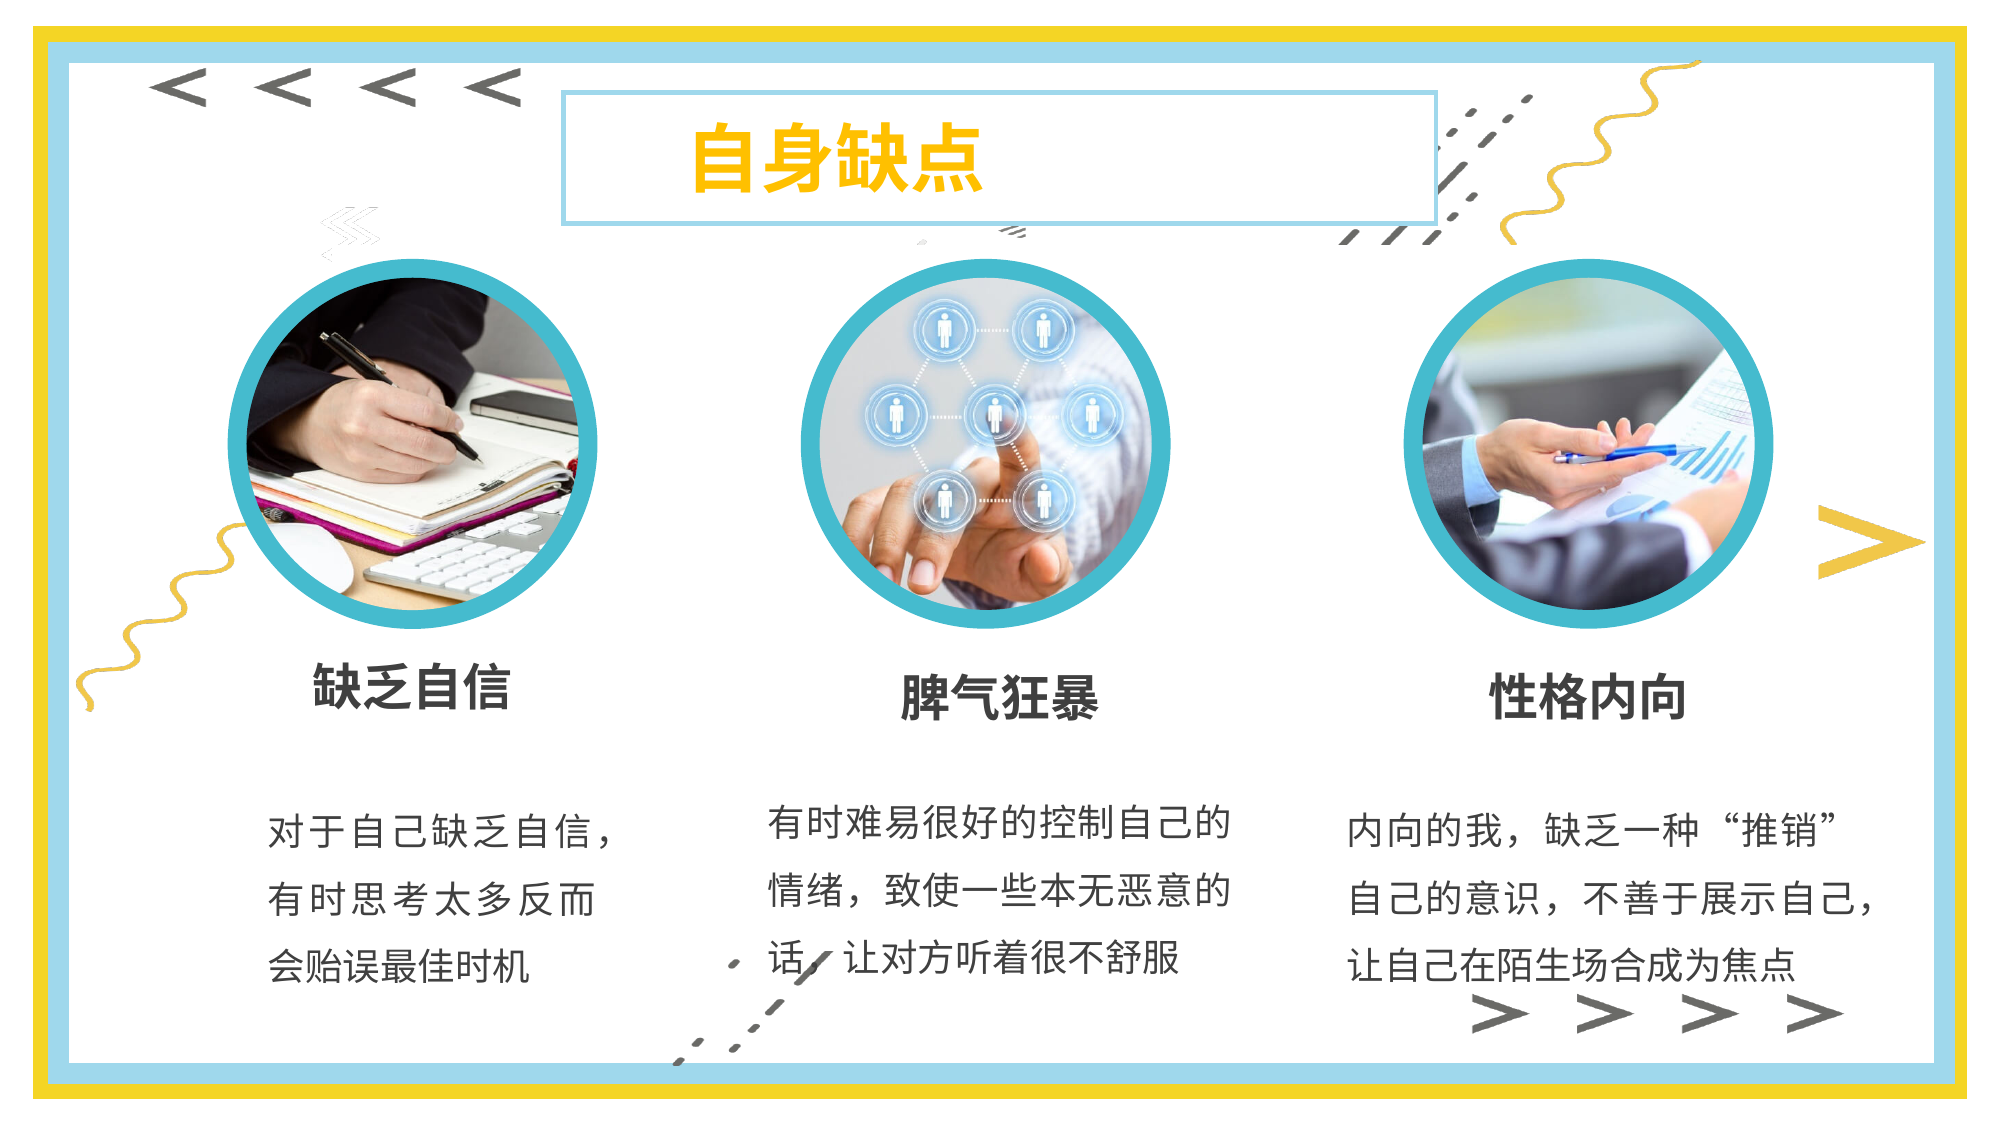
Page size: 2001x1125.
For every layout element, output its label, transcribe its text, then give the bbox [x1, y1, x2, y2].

text_box 性格内向 [1341, 657, 1836, 733]
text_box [800, 258, 1171, 629]
picture [78, 61, 1926, 1066]
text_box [227, 258, 598, 629]
text_box 缺乏自信 [165, 647, 660, 723]
text_box 对于自己缺乏自信，有时思考太多反而会贻误最佳时机 [252, 778, 612, 996]
text_box 有时难易很好的控制自己的情绪，致使一些本无恶意的话，让对方听着很不舒服 [753, 769, 1247, 987]
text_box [1403, 258, 1774, 629]
text_box 自身缺点 [671, 103, 1329, 209]
text_box 内向的我，缺乏一种“推销”自己的意识，不善于展示自己，让自己在陌生场合成为焦点 [1332, 777, 1873, 995]
text_box 脾气狂暴 [753, 659, 1248, 735]
